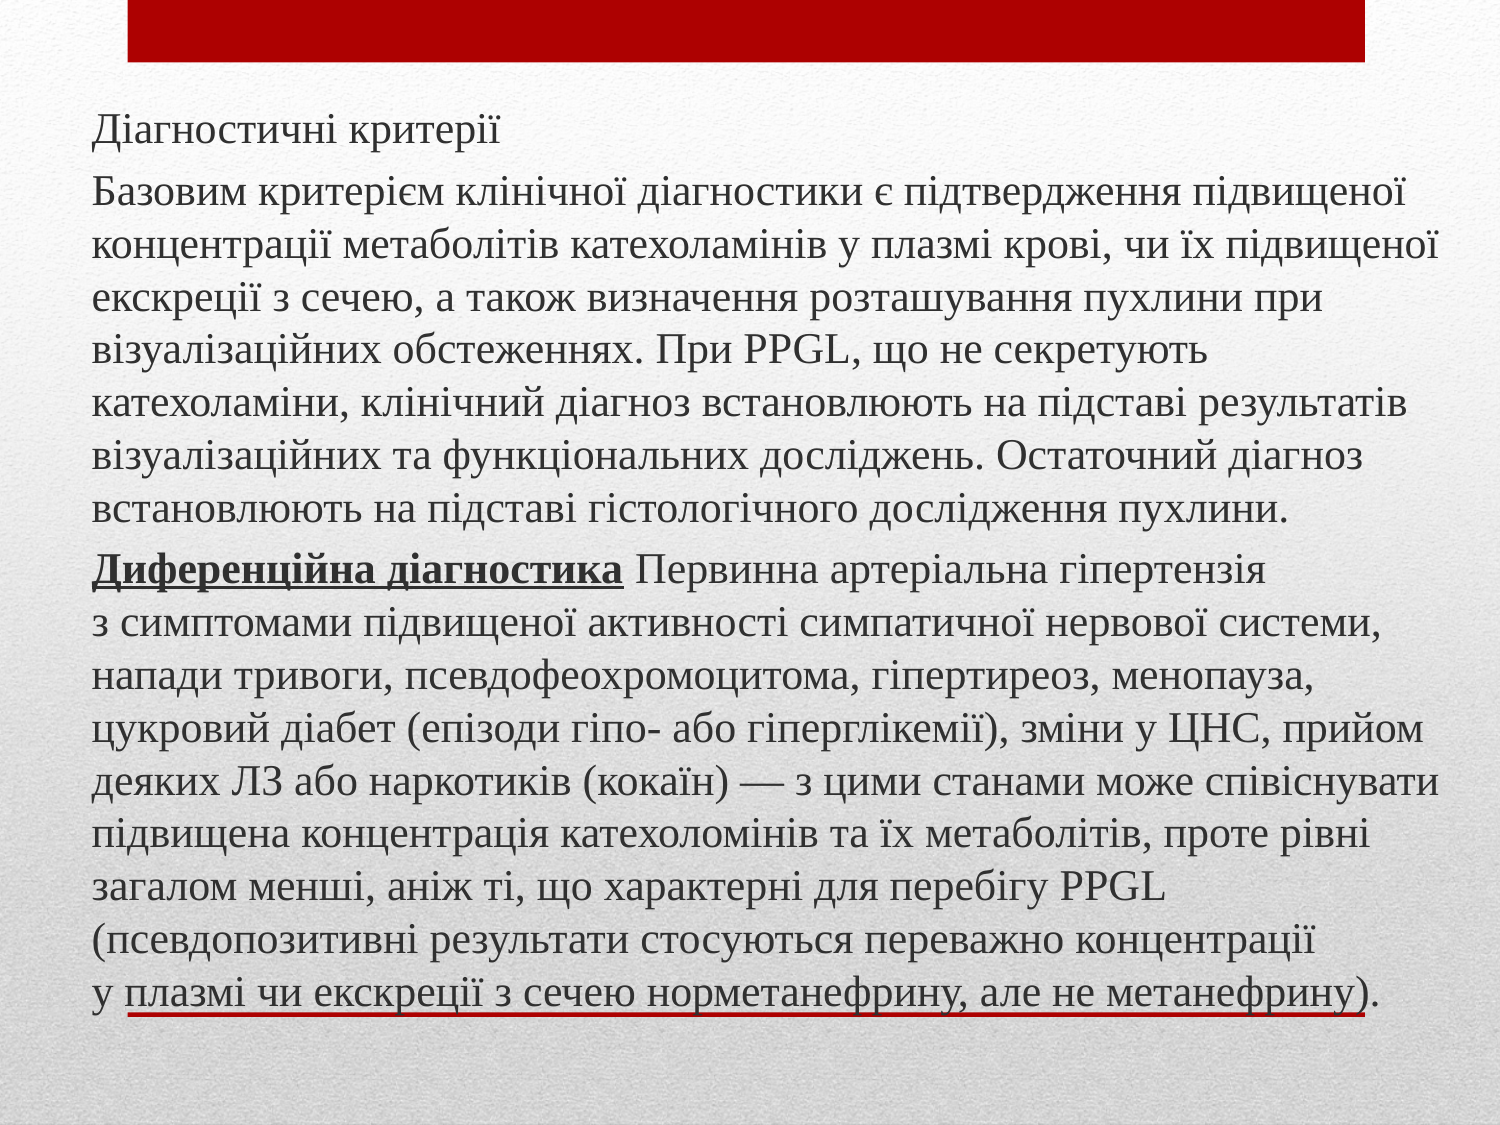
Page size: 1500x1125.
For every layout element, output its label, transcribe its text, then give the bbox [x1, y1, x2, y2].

list Діагностичні критерії Базовим критерієм клінічної діагностики є підтвердження підвищеної концентрації метаболітів катехоламінів у плазмі крові, чи їх підвищеної екскреції з сечею, а також визначення розташування пухлини при візуалізаційних обстеженнях. При PPGL, що не секретують катехоламіни, клінічний діагноз встановлюють на підставі результатів візуалізаційних та функціональних досліджень. Остаточний діагноз встановлюють на підставі гістологічного дослідження пухлини. Диференційна діагностика Первинна артеріальна гіпертензія з симптомами підвищеної активності симпатичної нервової системи, напади тривоги, псевдофеохромоцитома, гіпертиреоз, менопауза, цукровий діабет (епізоди гіпо- або гіперглікемії), зміни у ЦНС, прийом деяких ЛЗ або наркотиків (кокаїн) — з цими станами може співіснувати підвищена концентрація катехоломінів та їх метаболітів, проте рівні загалом менші, аніж ті, що характерні для перебігу PPGL (псевдопозитивні результати стосуються переважно концентрації у плазмі чи екскреції з сечею норметанефрину, але не метанефрину). [76, 30, 1459, 1071]
